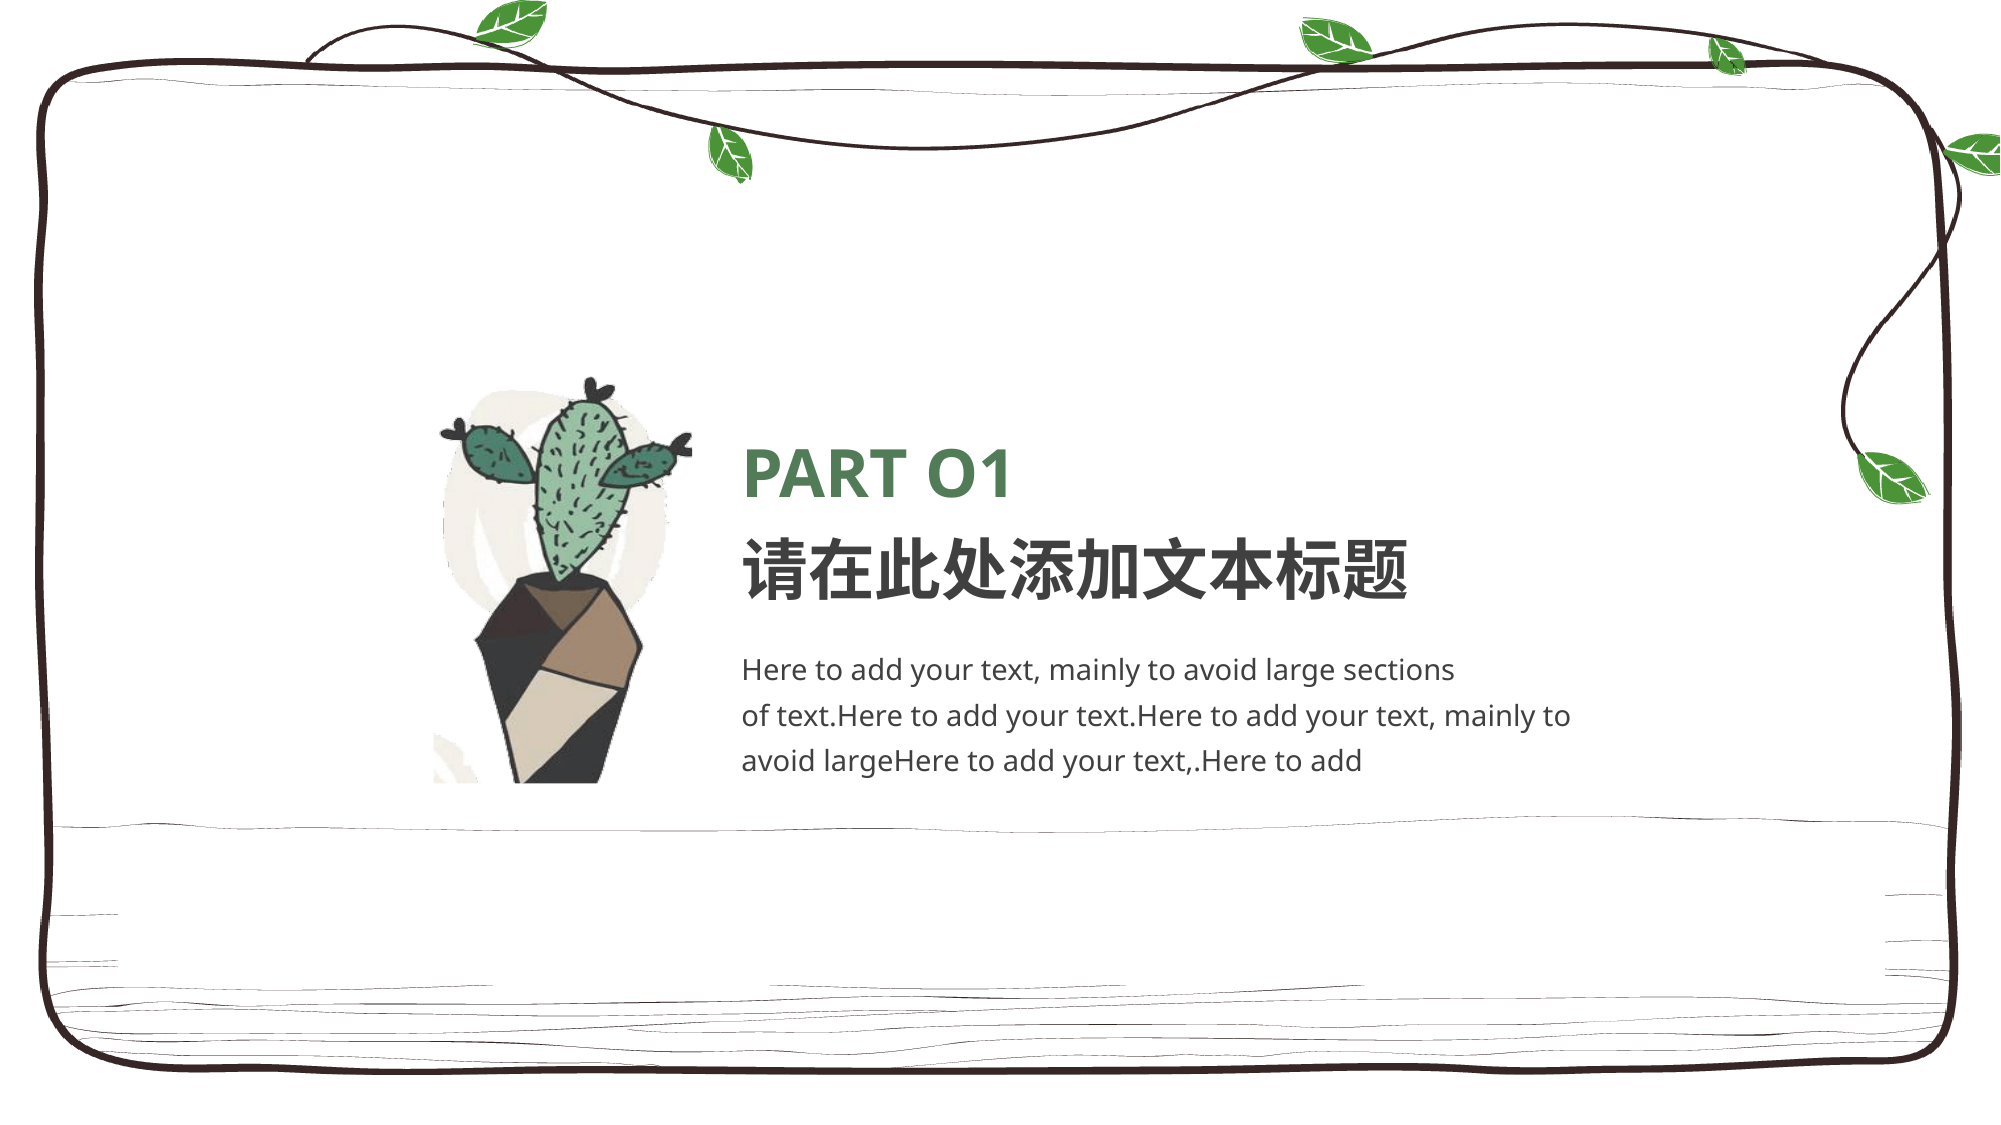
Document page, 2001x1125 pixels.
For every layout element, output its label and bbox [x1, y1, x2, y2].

text_box [726, 423, 1631, 832]
text_box [34, 0, 2000, 1075]
picture [433, 374, 692, 784]
